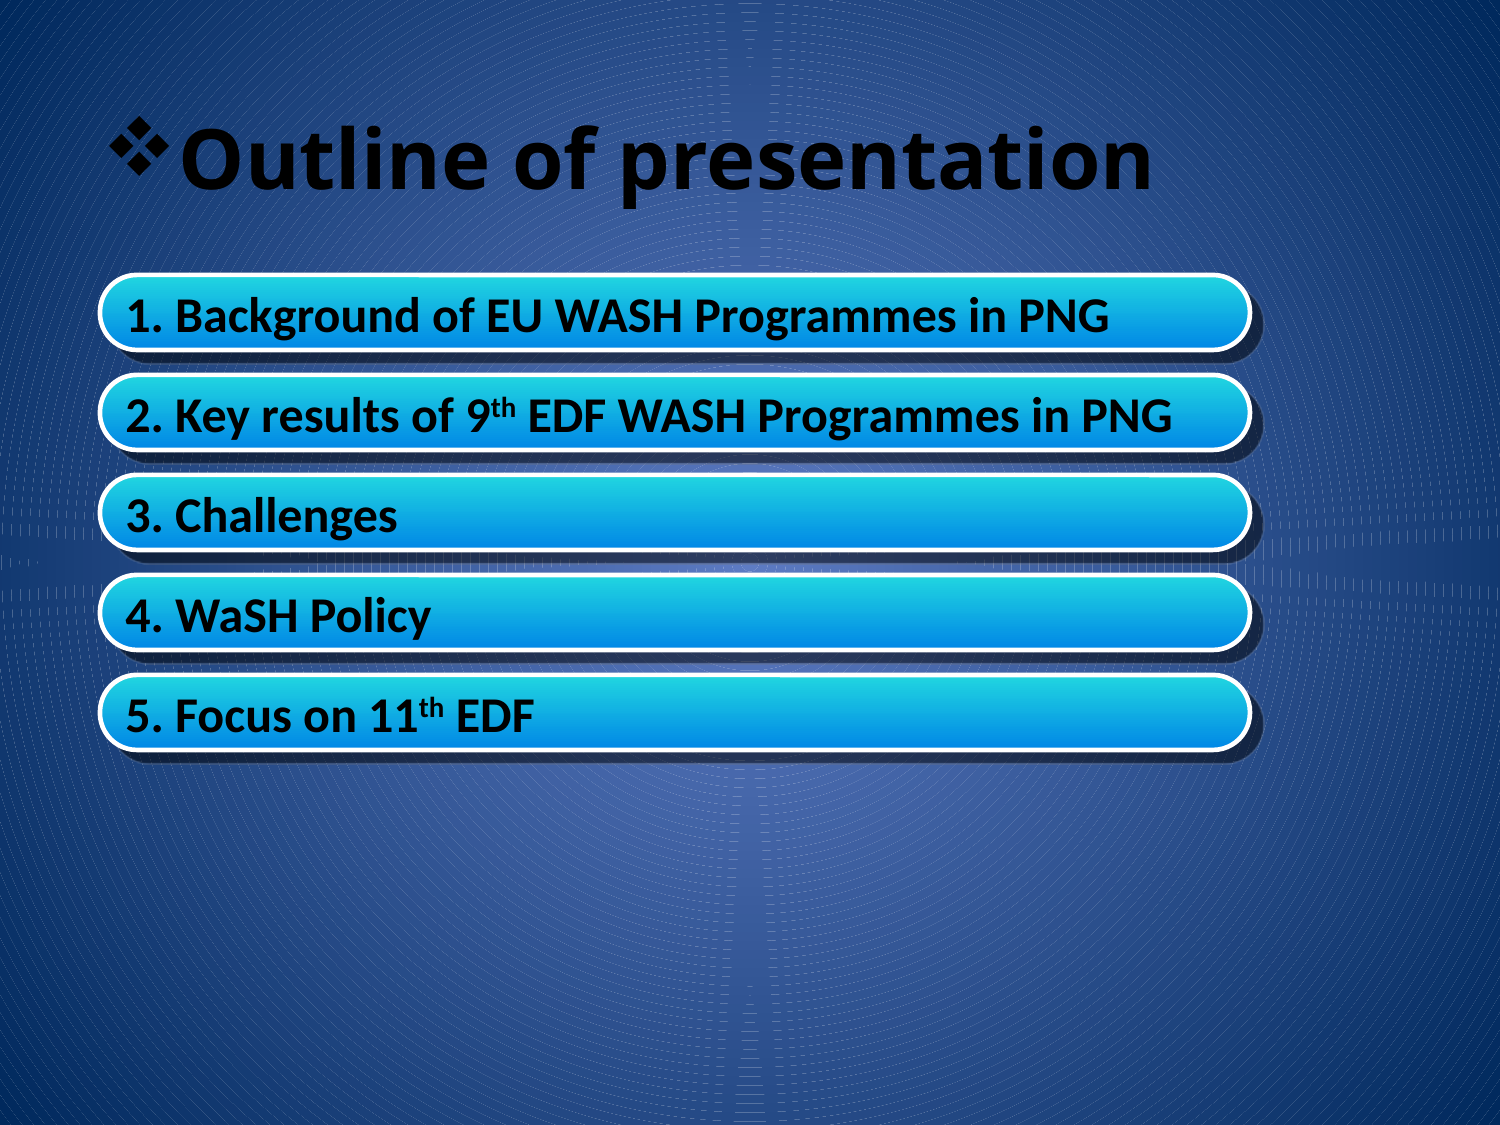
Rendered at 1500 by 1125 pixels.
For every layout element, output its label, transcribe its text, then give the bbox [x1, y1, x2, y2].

text_box 1. Background of EU WASH Programmes in PNG [99, 274, 1250, 350]
title Outline of presentation [87, 62, 1438, 250]
text_box 4. WaSH Policy [99, 574, 1250, 650]
text_box 3. Challenges [99, 474, 1250, 550]
text_box 5. Focus on 11th EDF [99, 674, 1250, 750]
text_box 2. Key results of 9th EDF WASH Programmes in PNG [99, 374, 1250, 450]
